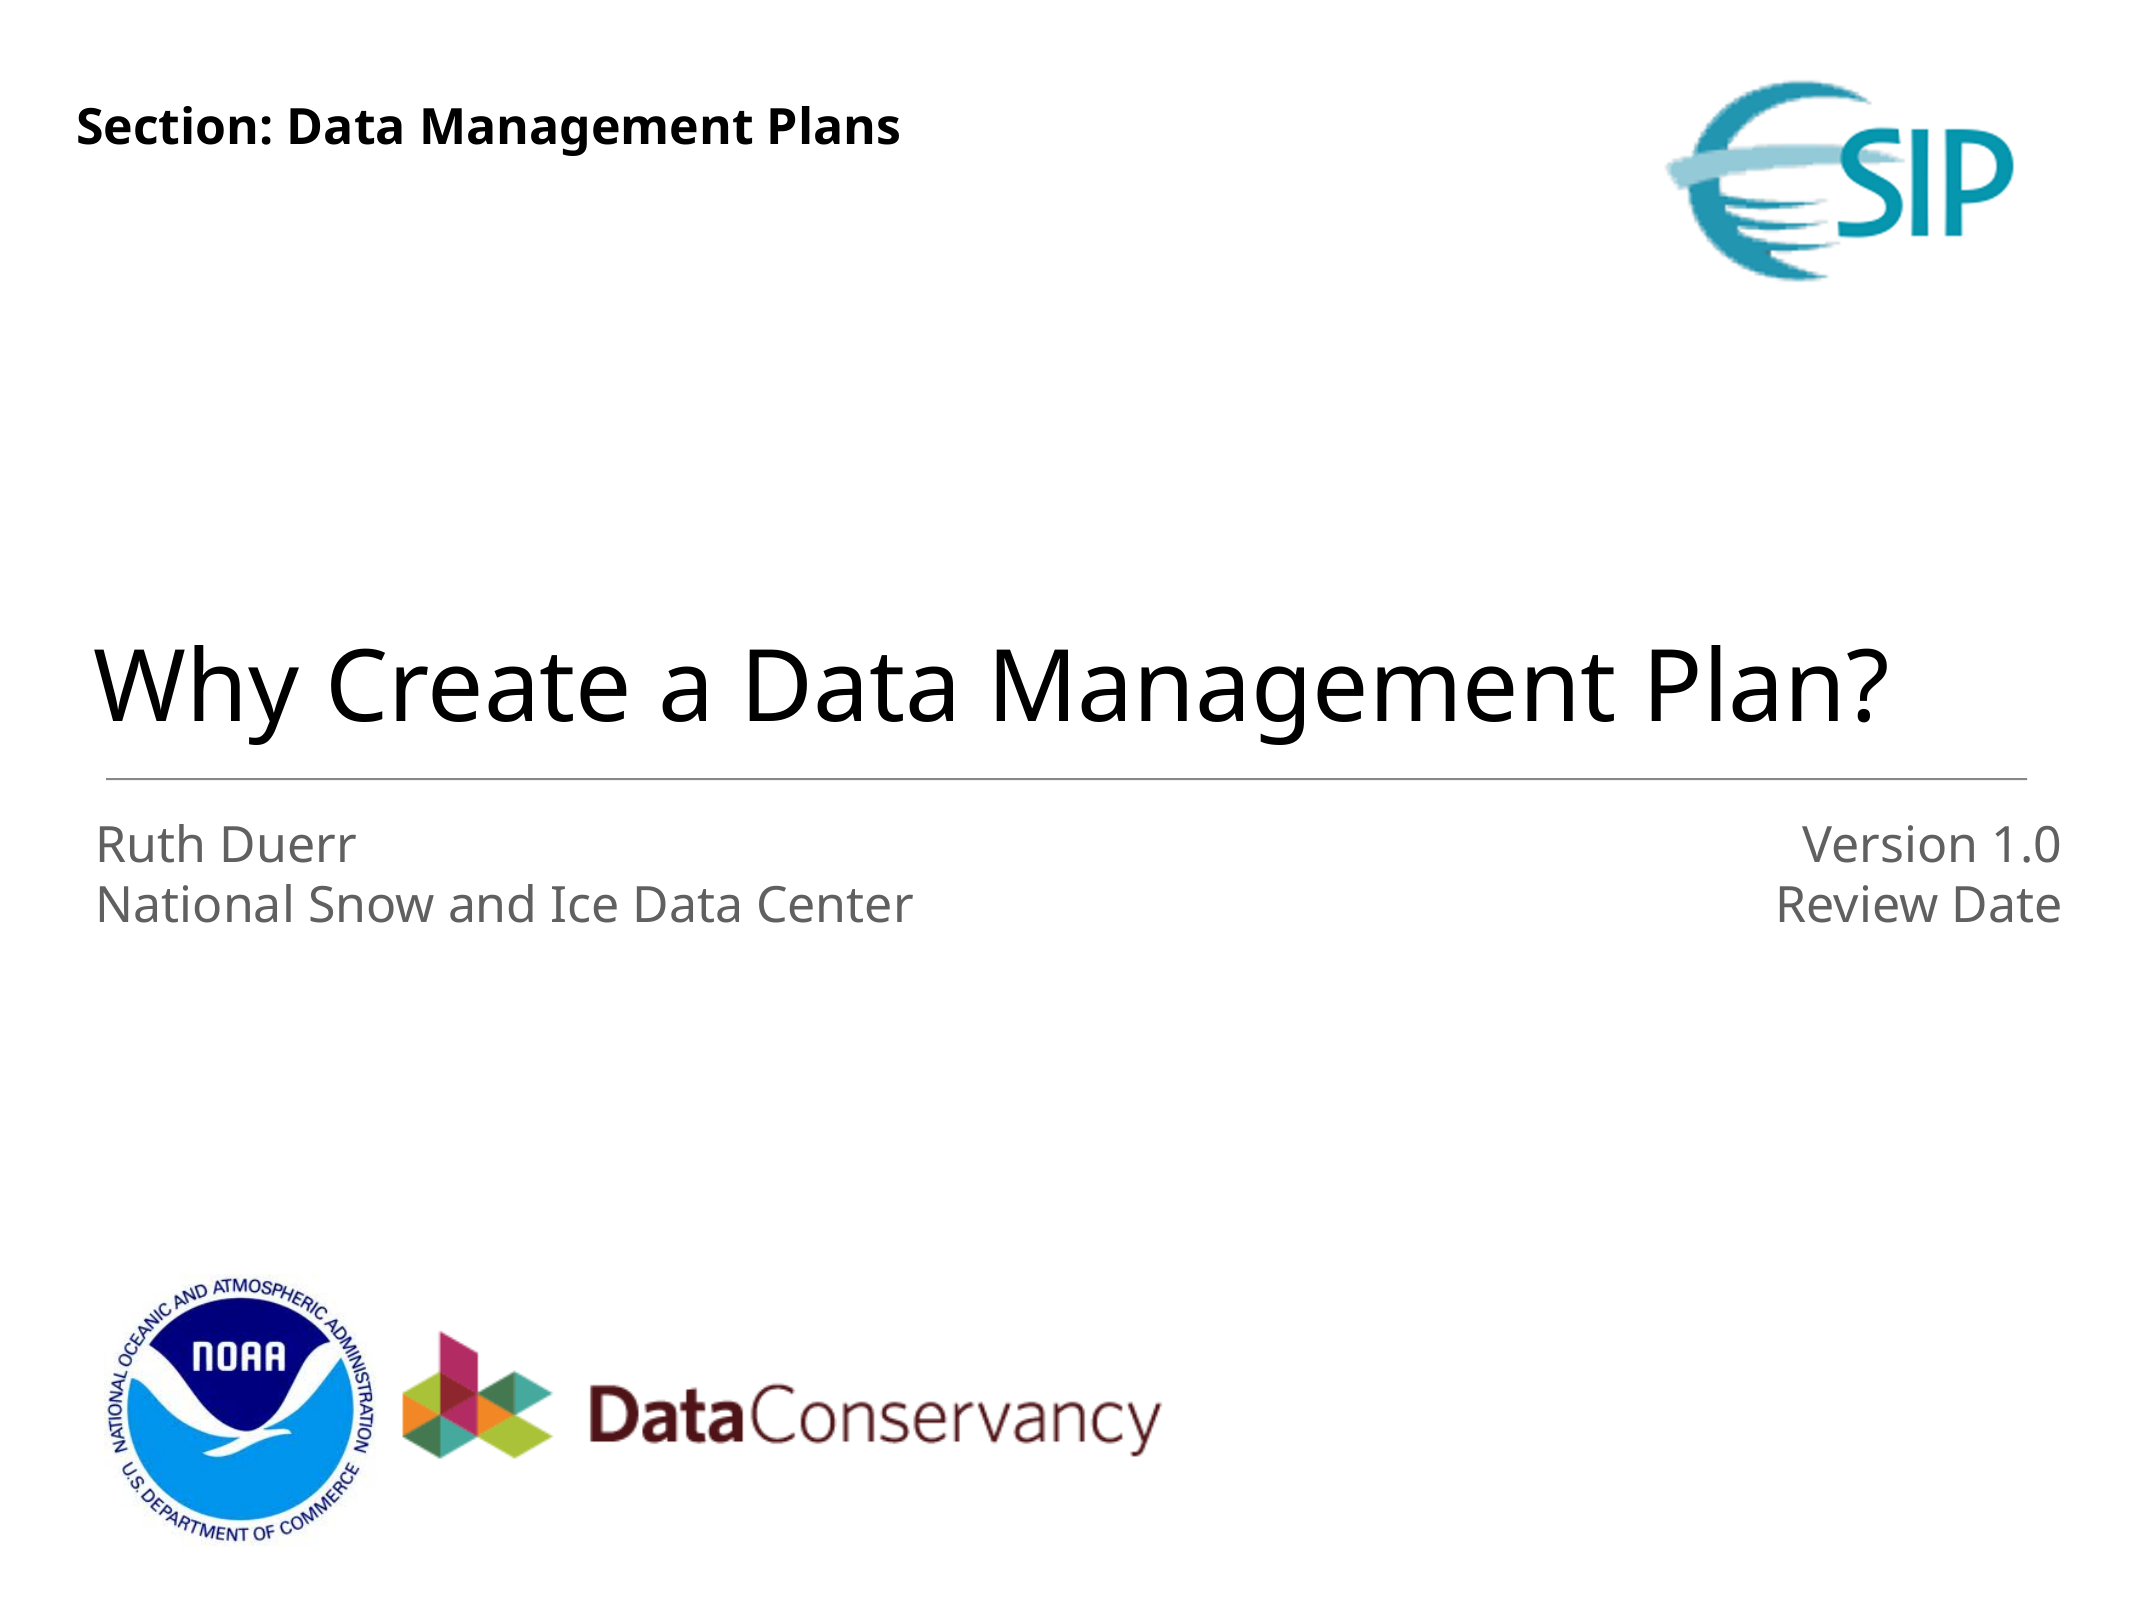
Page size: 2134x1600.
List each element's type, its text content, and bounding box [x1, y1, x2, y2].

picture [1653, 62, 2030, 286]
list Ruth Duerr National Snow and Ice Data Center [95, 812, 1067, 1334]
text_box Version 1.0 Review Date [1091, 812, 2063, 1334]
picture [103, 1274, 377, 1548]
picture [399, 1324, 1167, 1461]
title Why Create a Data Management Plan? [93, 220, 2040, 742]
text_box Section: Data Management Plans [61, 87, 930, 163]
